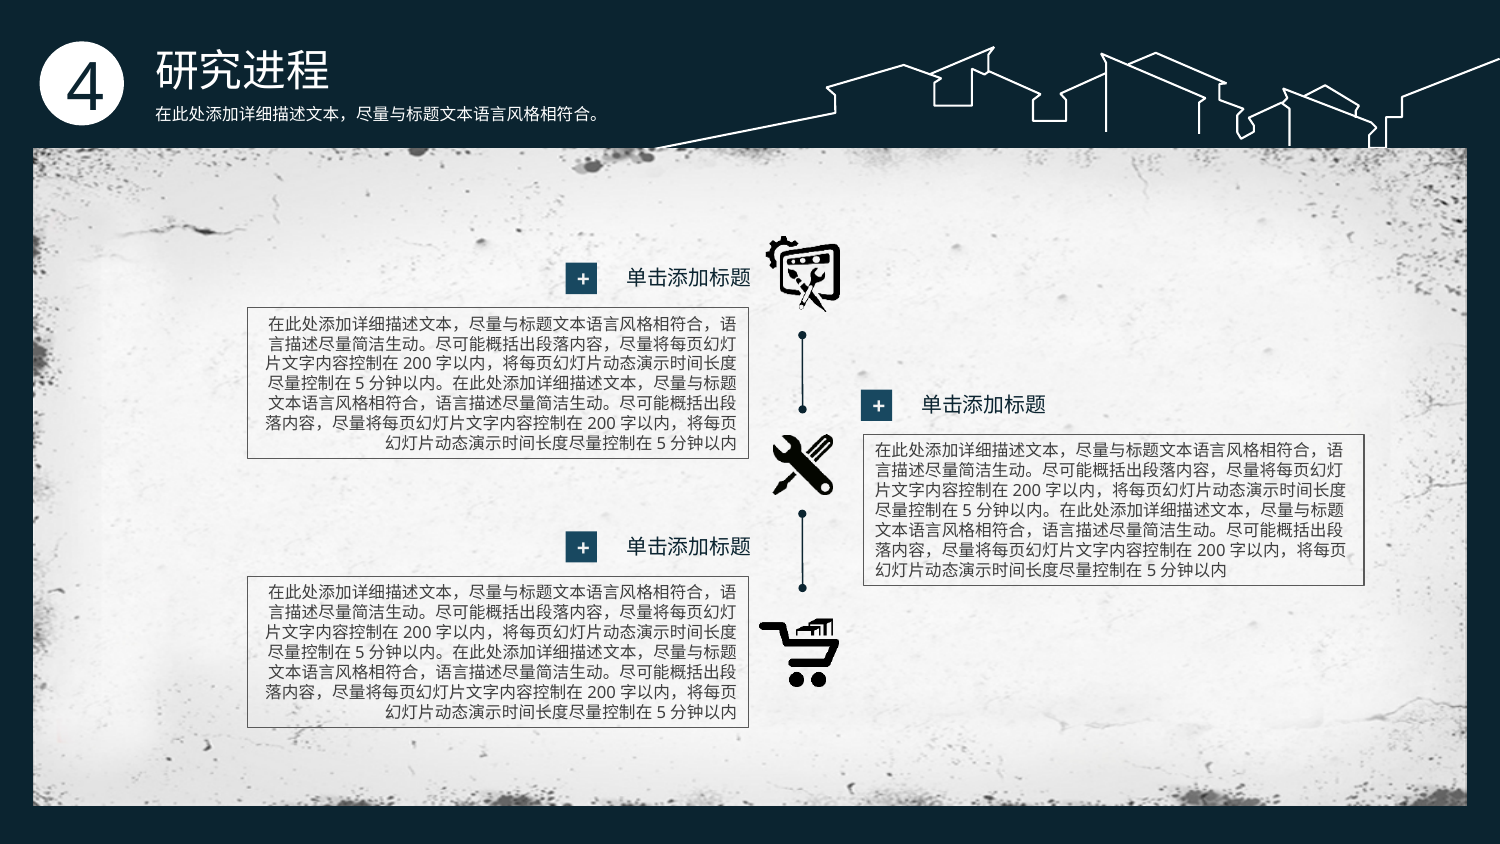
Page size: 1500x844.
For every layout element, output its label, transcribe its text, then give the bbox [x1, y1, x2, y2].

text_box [554, 46, 1500, 169]
text_box 4 [39, 41, 124, 126]
text_box [17, 7, 1483, 149]
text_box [140, 35, 637, 132]
picture [33, 148, 1467, 806]
